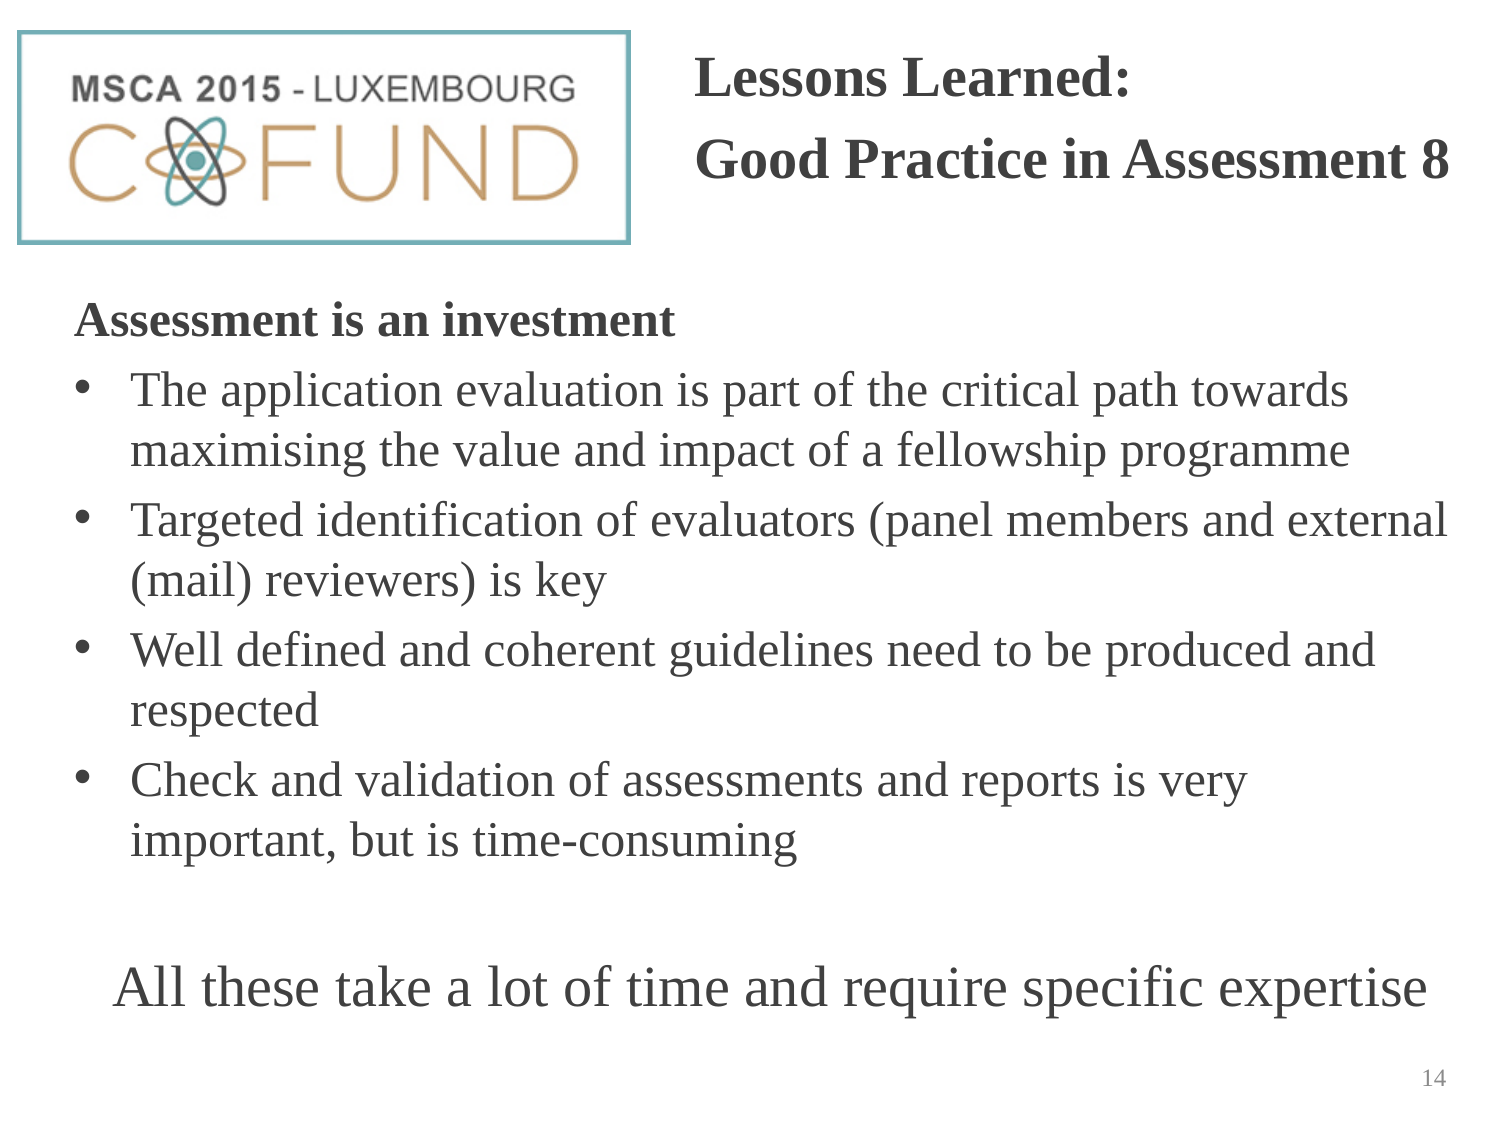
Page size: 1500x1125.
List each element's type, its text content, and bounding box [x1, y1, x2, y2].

text_box Lessons Learned: Good Practice in Assessment 8 [679, 30, 1483, 245]
subtitle Assessment is an investment The application evaluation is part of the critical path towards maximising the value and impact of a fellowship programme Targeted identification of evaluators (panel members and external (mail) reviewers) is key Well defined and coherent guidelines need to be produced and respected Check and validation of assessments and reports is very important, but is time-consuming All these take a lot of time and require specific expertise [58, 278, 1483, 1083]
picture [17, 30, 631, 246]
footer 14 [986, 1046, 1462, 1107]
